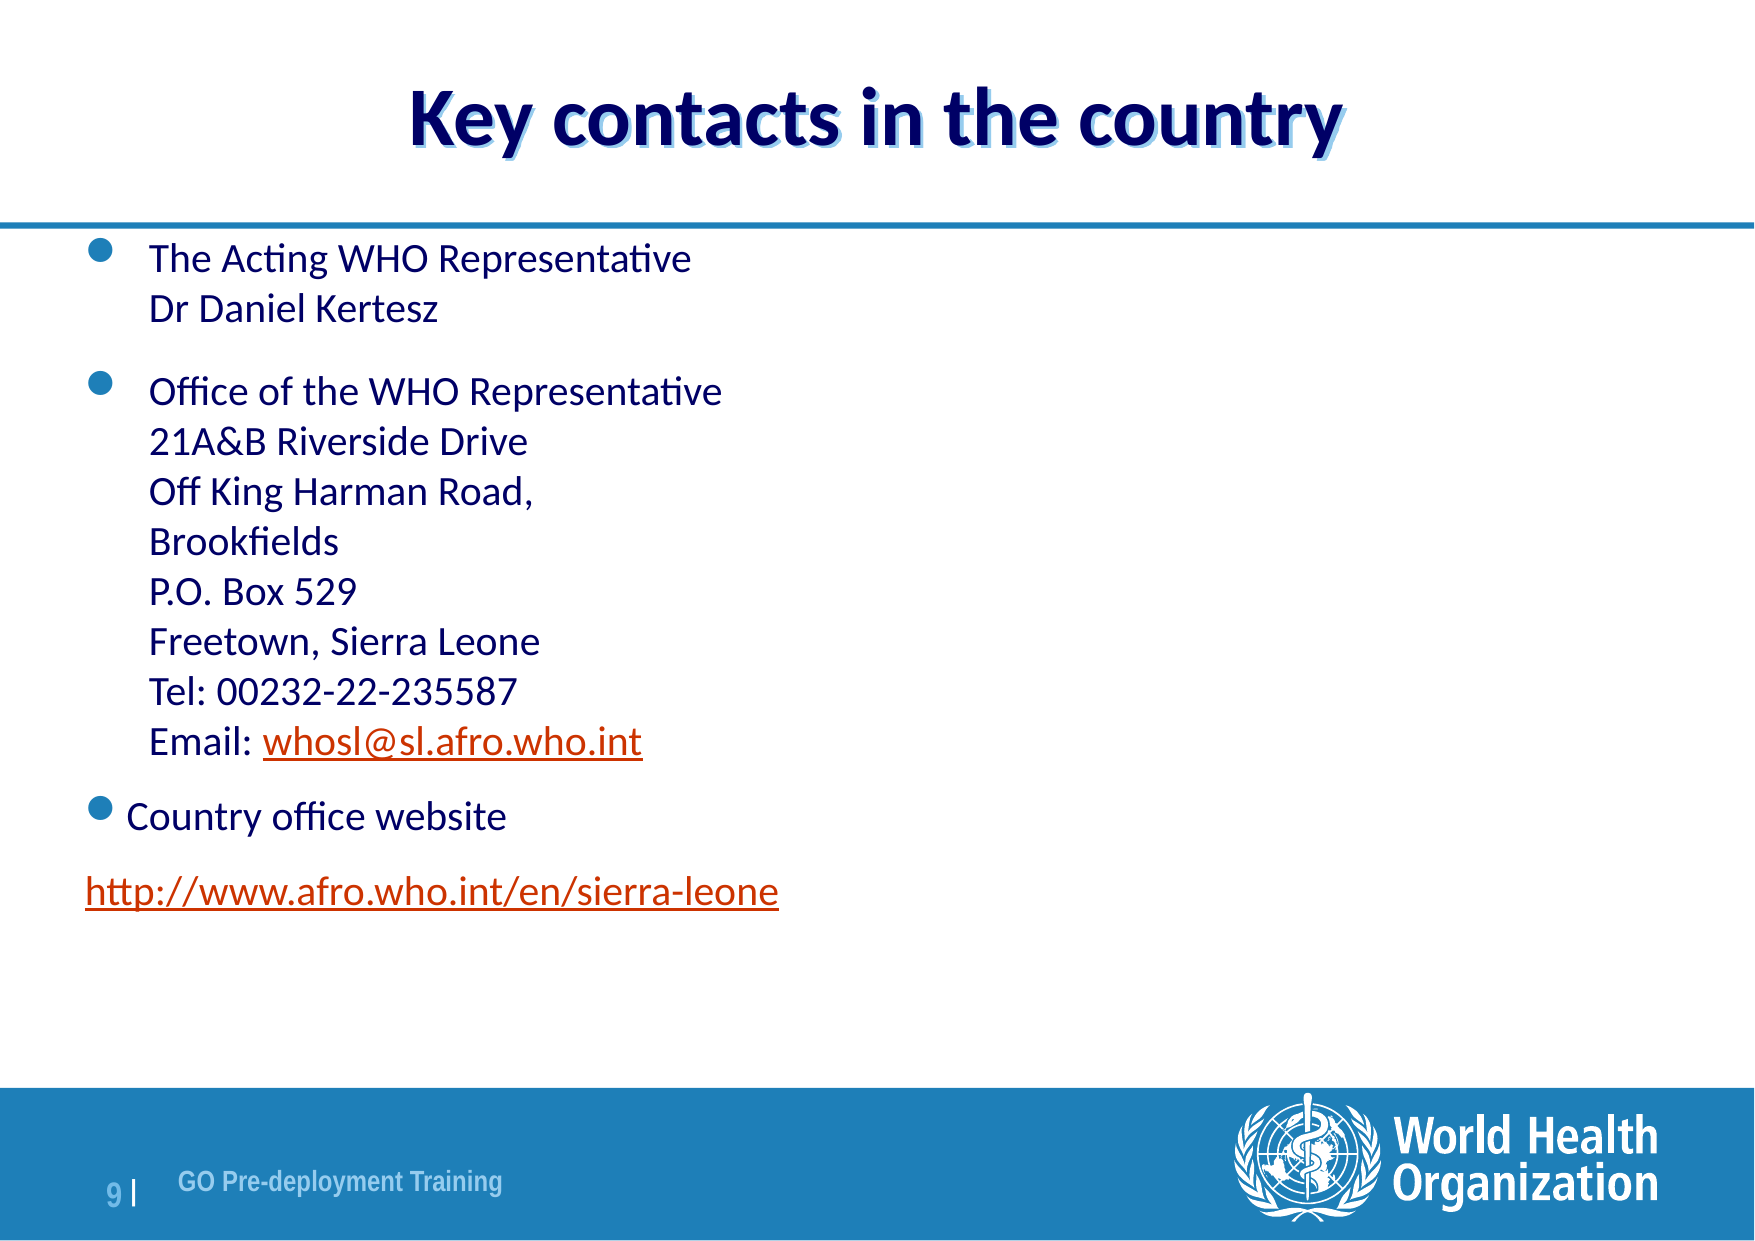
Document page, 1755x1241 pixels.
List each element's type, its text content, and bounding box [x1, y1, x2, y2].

title Key contacts in the country [0, 0, 1755, 224]
list The Acting WHO Representative Dr Daniel Kertesz Office of the WHO Representative 21A&B Riverside Drive Off King Harman Road, Brookfields P.O. Box 529 Freetown, Sierra Leone Tel: 00232-22-235587 Email: whosl@sl.afro.who.int Country office website http://www.afro.who.int/en/sierra-leone [84, 230, 1676, 1065]
